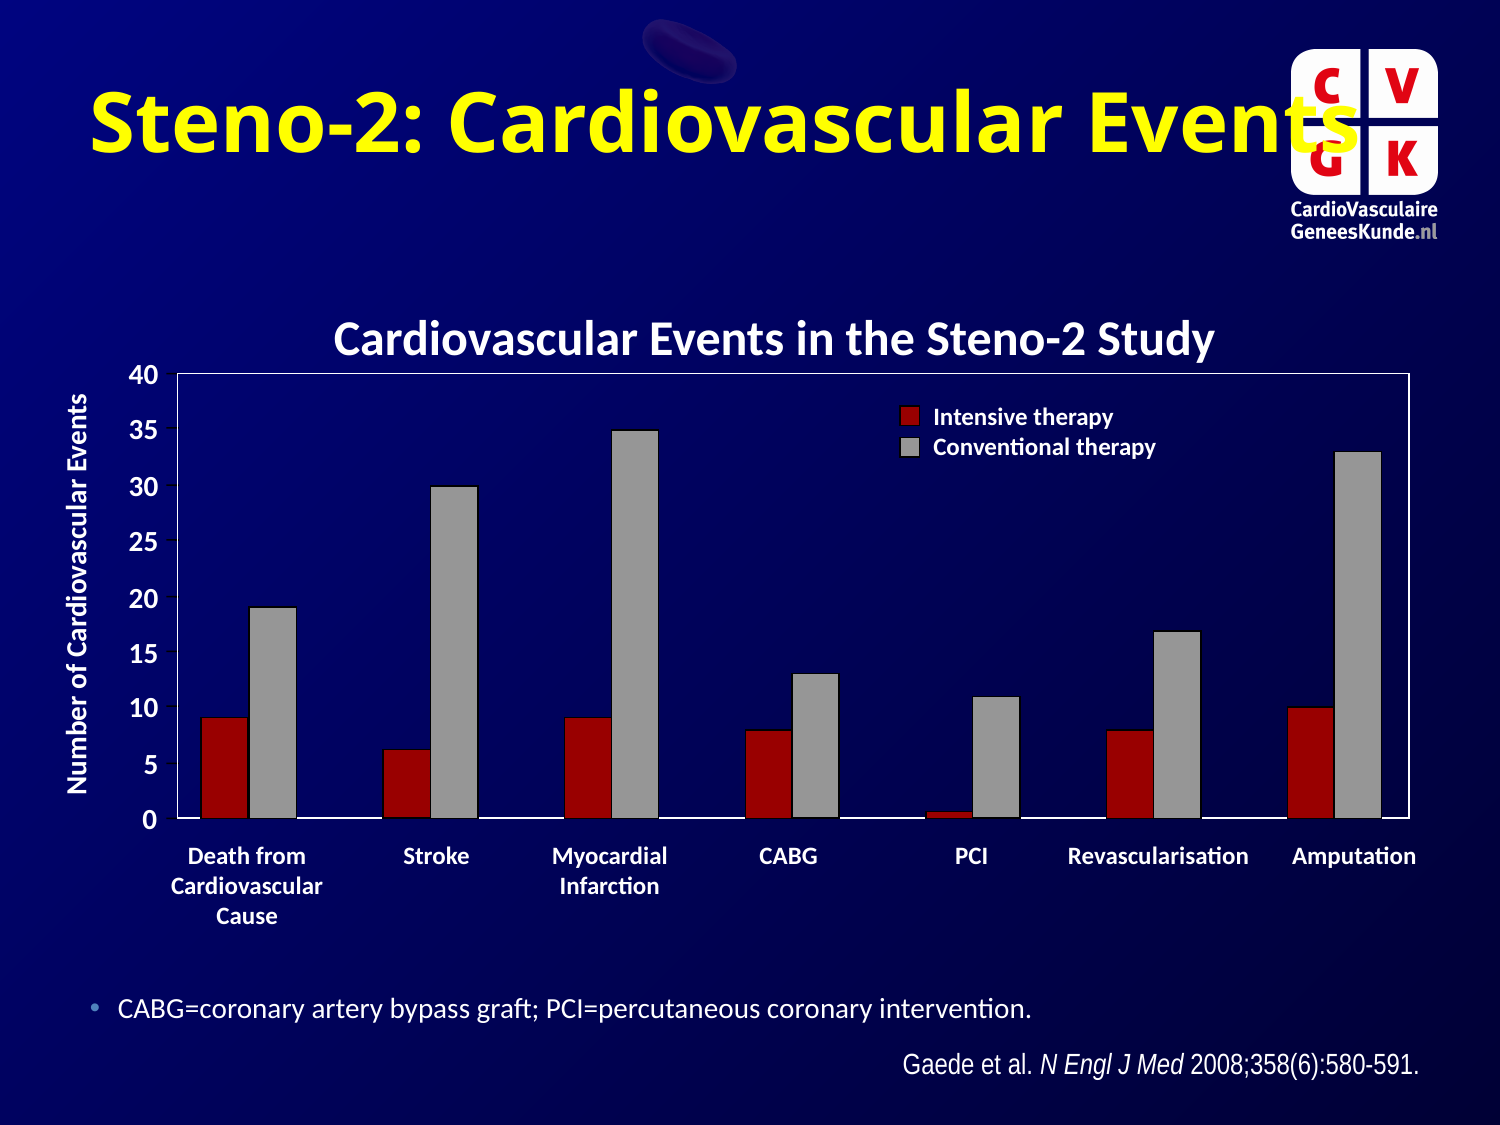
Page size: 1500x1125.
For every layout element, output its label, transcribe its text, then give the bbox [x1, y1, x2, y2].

text_box PCI [955, 839, 989, 870]
text_box Death from Cardiovascular Cause [170, 839, 324, 930]
text_box 15 [128, 634, 159, 670]
text_box Revascularisation [1067, 839, 1250, 870]
text_box Number of Cardiovascular Events [49, 378, 100, 811]
text_box CABG=coronary artery bypass graft; PCI=percutaneous coronary intervention. [75, 982, 1444, 1038]
text_box 40 [128, 355, 159, 391]
text_box Stroke [403, 839, 470, 870]
text_box 10 [128, 688, 159, 724]
text_box 0 [142, 800, 158, 836]
text_box 20 [128, 579, 159, 615]
text_box Amputation [1275, 839, 1434, 870]
text_box 25 [128, 522, 159, 558]
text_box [166, 373, 1410, 819]
picture [1291, 49, 1438, 239]
text_box 30 [128, 467, 159, 503]
text_box Steno-2: Cardiovascular Events [74, 25, 1419, 213]
text_box 5 [143, 745, 159, 781]
text_box Gaede et al. N Engl J Med 2008;358(6):580-591. [887, 1037, 1473, 1088]
text_box Cardiovascular Events in the Steno-2 Study [212, 297, 1338, 371]
text_box Myocardial Infarction [551, 839, 668, 900]
text_box 35 [128, 409, 159, 445]
text_box CABG [759, 839, 819, 870]
